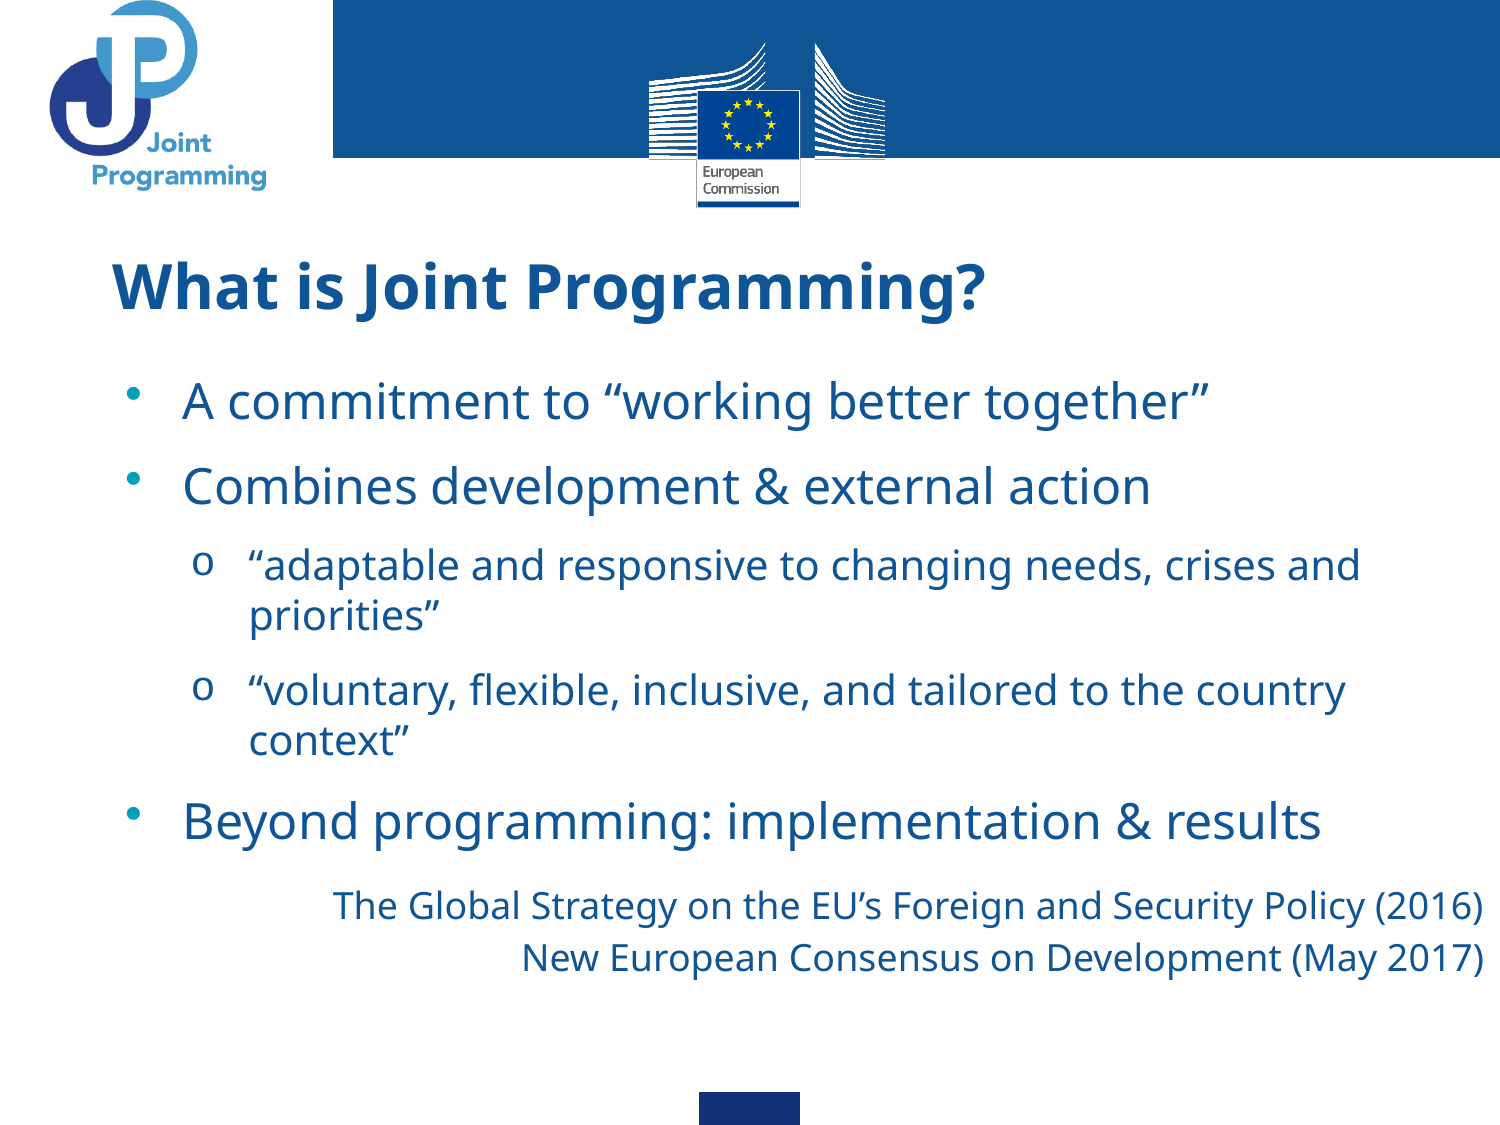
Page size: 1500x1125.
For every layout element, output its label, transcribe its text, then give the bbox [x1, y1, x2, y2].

picture [649, 42, 885, 208]
list A commitment to “working better together” Combines development & external action “adaptable and responsive to changing needs, crises and priorities” “voluntary, flexible, inclusive, and tailored to the country context” Beyond programming: implementation & results The Global Strategy on the EU’s Foreign and Security Policy (2016) New European Consensus on Development (May 2017) [64, 361, 1500, 1000]
picture [0, 0, 333, 195]
title What is Joint Programming? [39, 208, 1389, 362]
